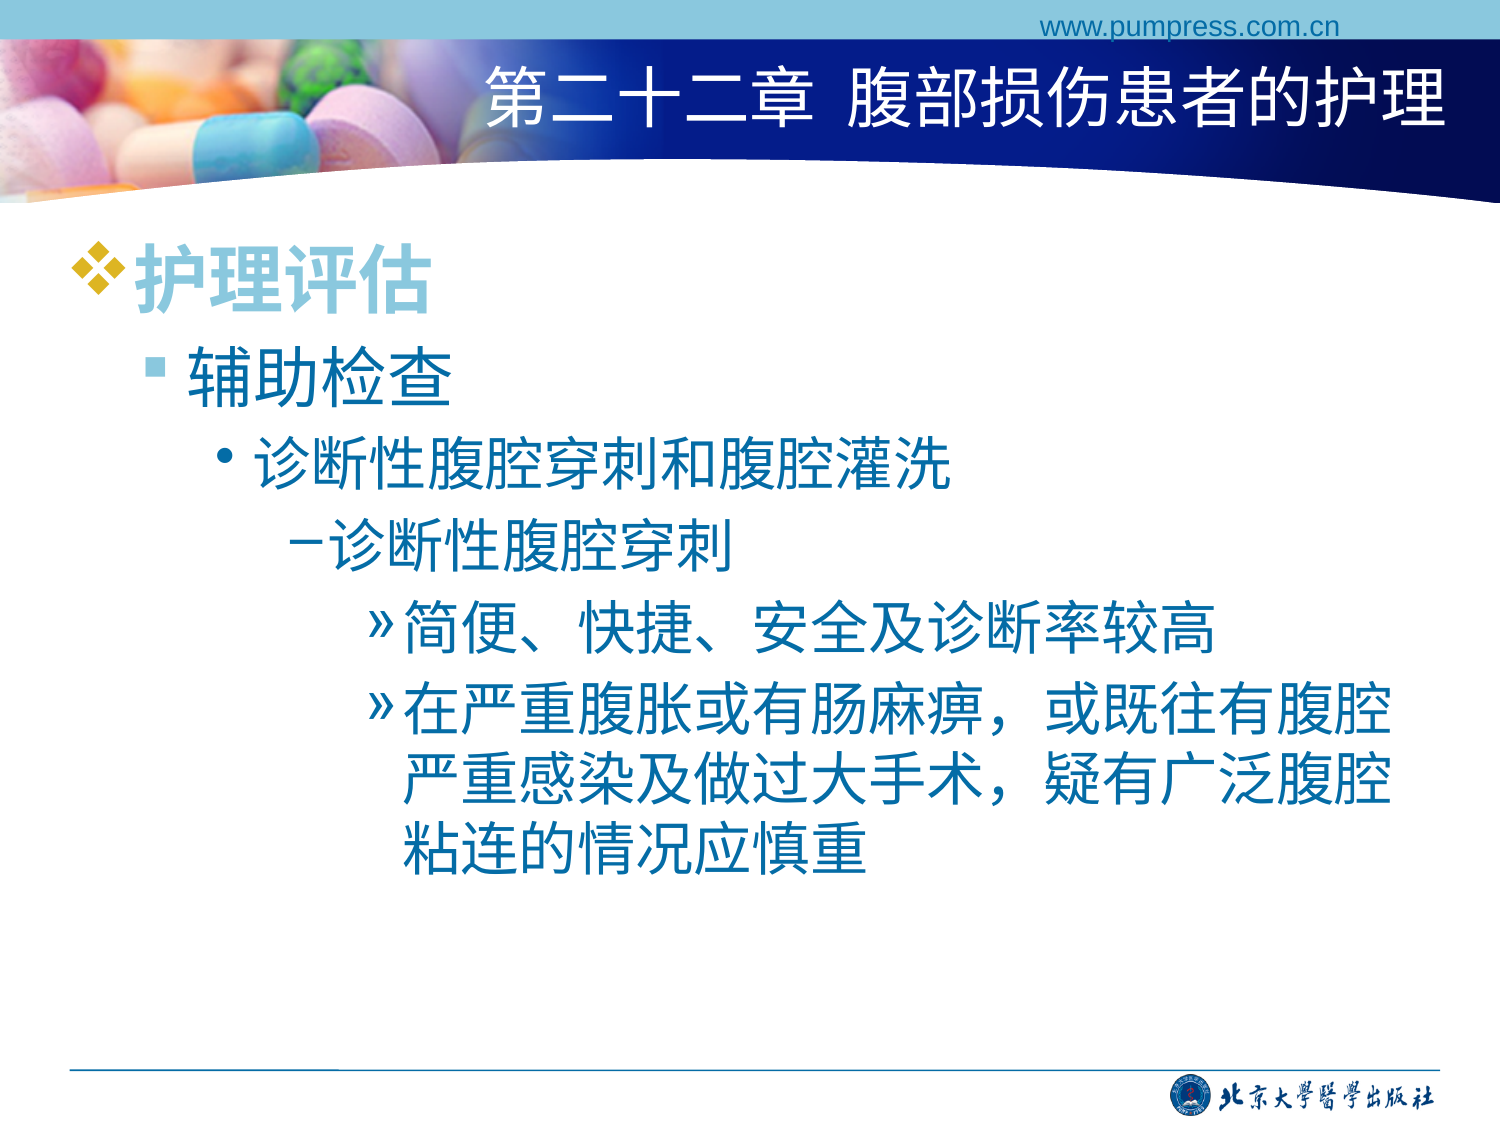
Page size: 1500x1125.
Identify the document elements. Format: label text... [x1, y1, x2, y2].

slide_number www.pumpress.com.cn [1025, 0, 1463, 38]
list 护理评估 辅助检查 诊断性腹腔穿刺和腹腔灌洗 诊断性腹腔穿刺 简便、快捷、安全及诊断率较高 在严重腹胀或有肠麻痹，或既往有腹腔严重感染及做过大手术，疑有广泛腹腔粘连的情况应慎重 [49, 224, 1463, 1026]
picture [1170, 1074, 1436, 1118]
title 第二十二章 腹部损伤患者的护理 [137, 49, 1463, 143]
picture [0, 40, 1500, 203]
